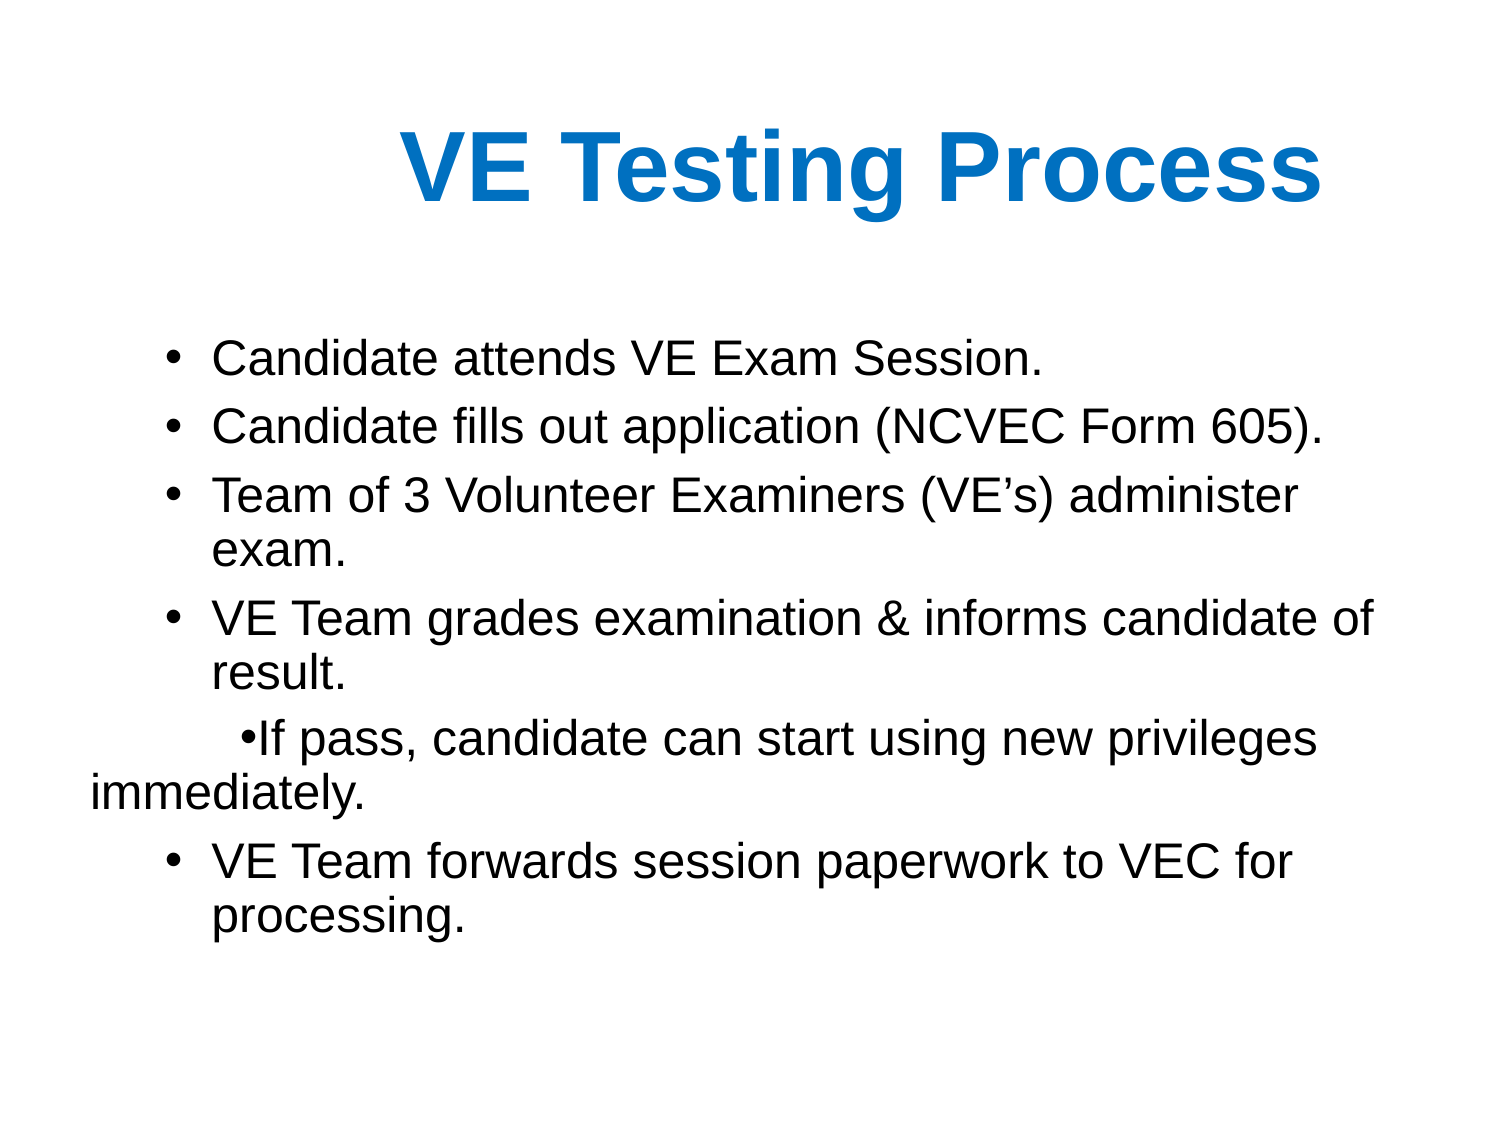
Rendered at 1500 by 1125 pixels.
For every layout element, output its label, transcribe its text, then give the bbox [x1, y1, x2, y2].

text_box VE Testing Process [299, 29, 1425, 293]
text_box Candidate attends VE Exam Session. Candidate fills out application (NCVEC Form 605). Team of 3 Volunteer Examiners (VE’s) administer exam. VE Team grades examination & informs candidate of result. If pass, candidate can start using new privileges immediately. VE Team forwards session paperwork to VEC for processing. [74, 324, 1425, 1068]
